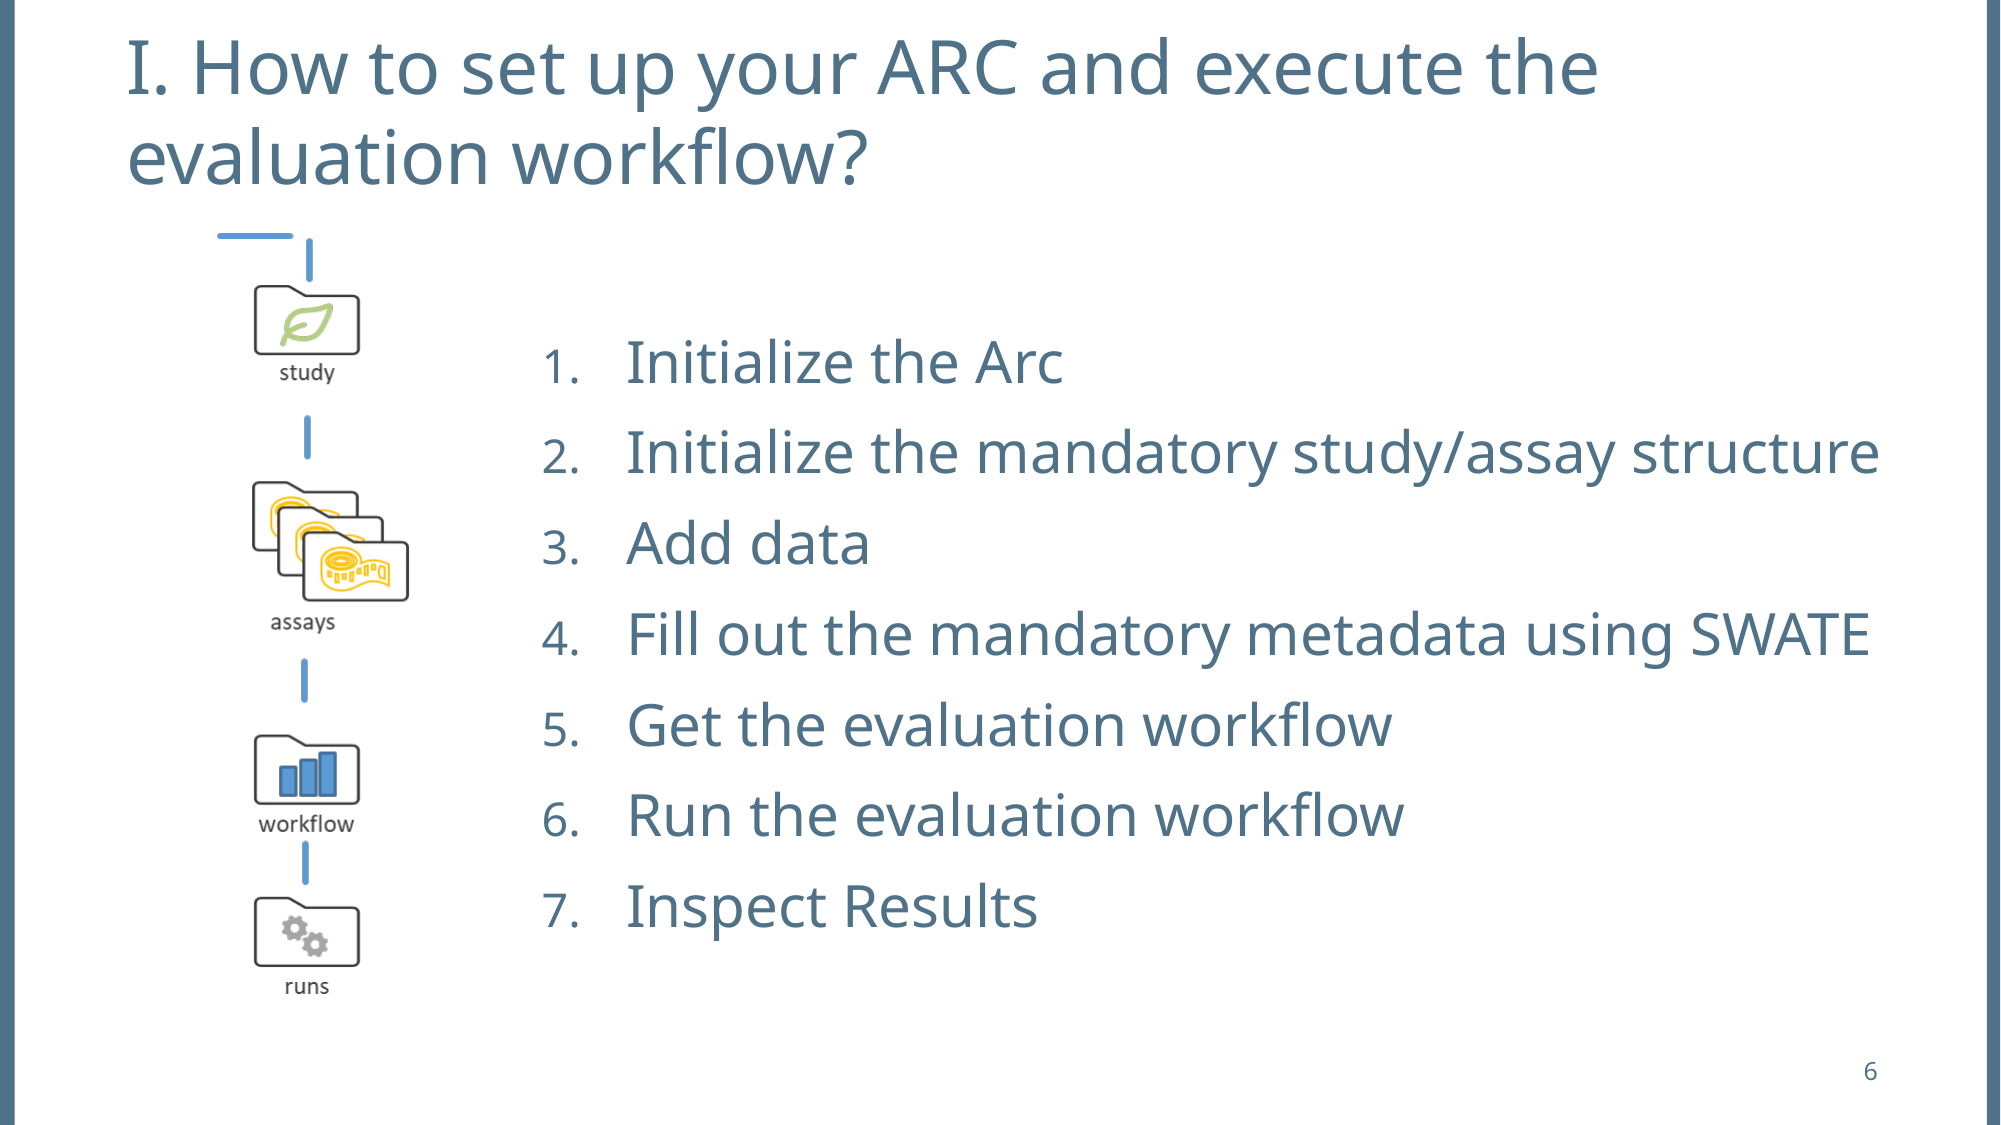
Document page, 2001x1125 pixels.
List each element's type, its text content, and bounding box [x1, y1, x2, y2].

slide_number 6 [1442, 1042, 1893, 1103]
picture [217, 233, 424, 1017]
title I. How to set up your ARC and execute the evaluation workflow? [111, 1, 1891, 219]
list Initialize the Arc Initialize the mandatory study/assay structure Add data Fill out the mandatory metadata using SWATE Get the evaluation workflow Run the evaluation workflow Inspect Results [526, 317, 2000, 1125]
